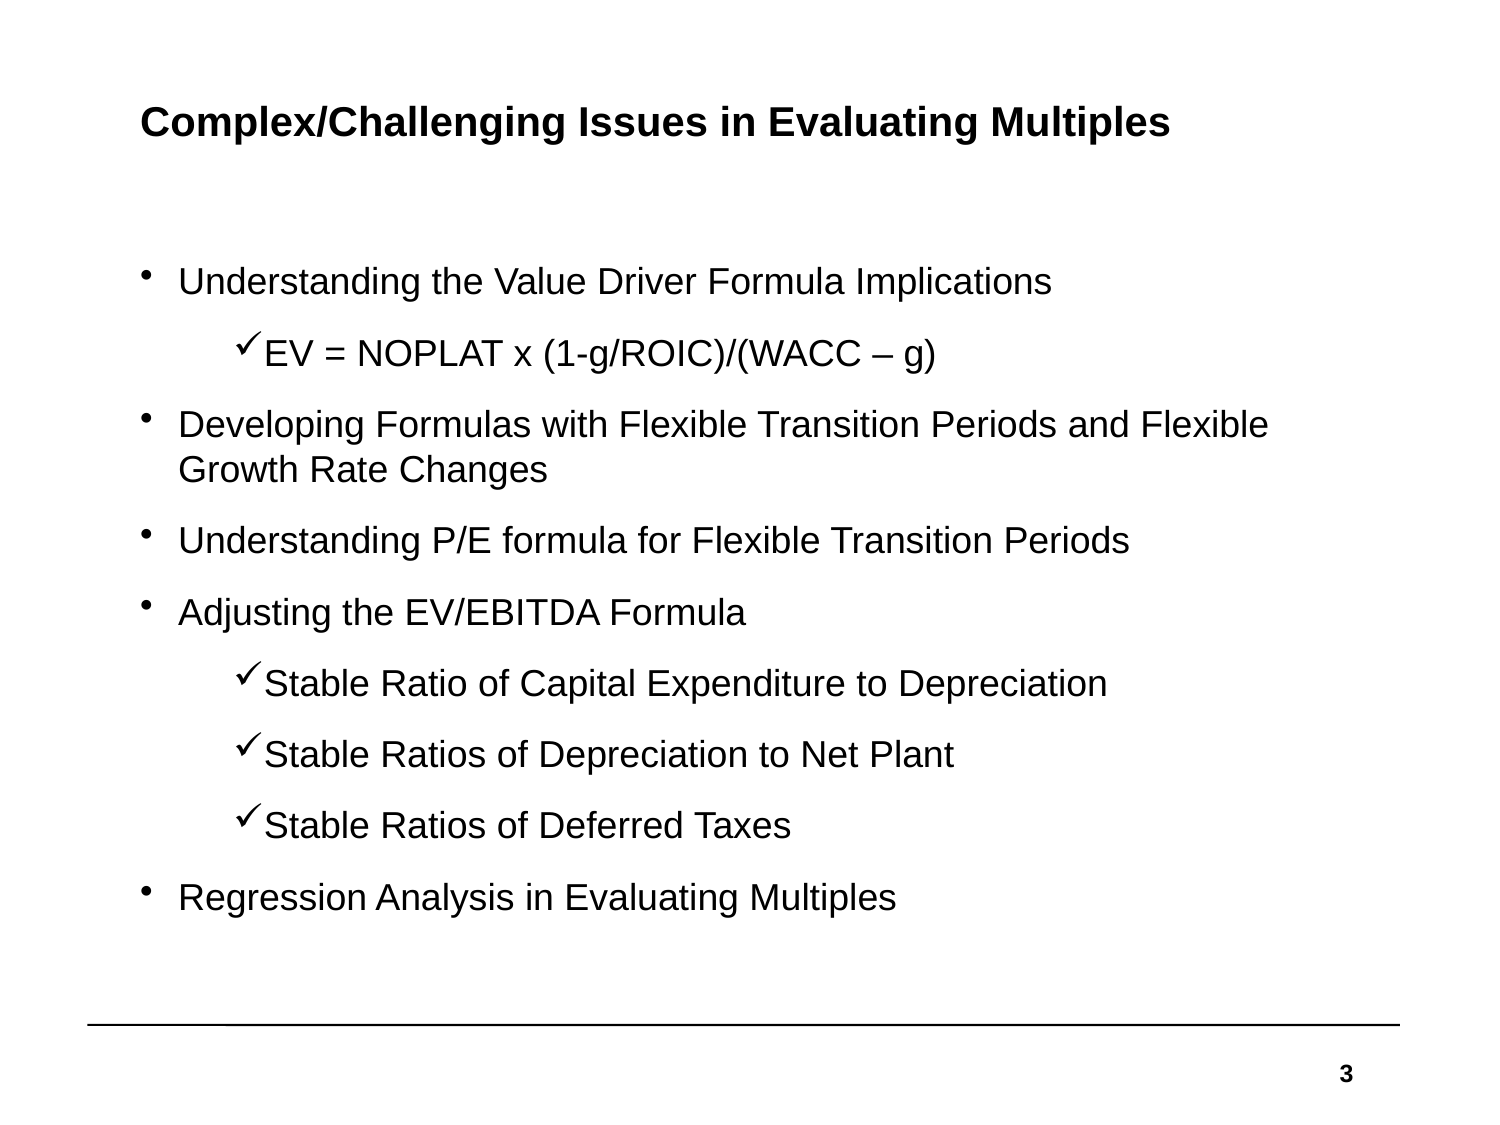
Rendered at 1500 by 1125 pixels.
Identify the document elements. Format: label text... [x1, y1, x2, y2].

title Complex/Challenging Issues in Evaluating Multiples [125, 87, 1375, 225]
list Understanding the Value Driver Formula Implications EV = NOPLAT x (1-g/ROIC)/(WACC – g) Developing Formulas with Flexible Transition Periods and Flexible Growth Rate Changes Understanding P/E formula for Flexible Transition Periods Adjusting the EV/EBITDA Formula Stable Ratio of Capital Expenditure to Depreciation Stable Ratios of Depreciation to Net Plant Stable Ratios of Deferred Taxes Regression Analysis in Evaluating Multiples [125, 249, 1363, 988]
